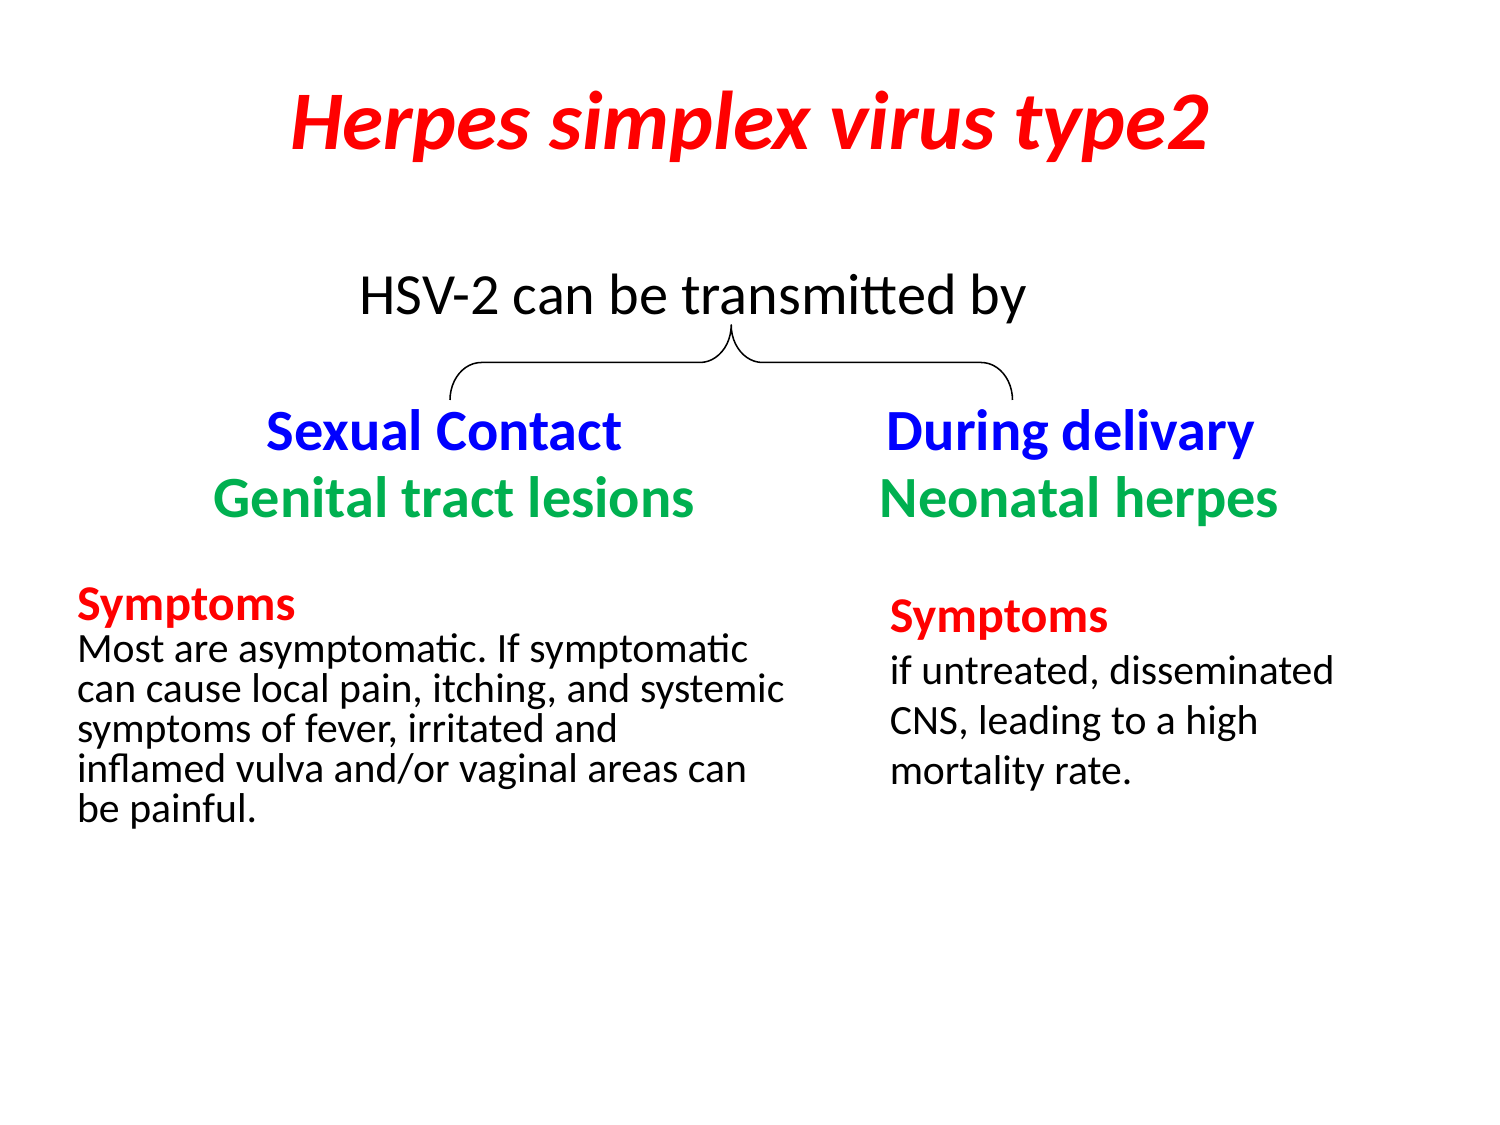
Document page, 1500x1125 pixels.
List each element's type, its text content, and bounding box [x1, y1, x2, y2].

list HSV-2 can be transmitted by Sexual Contact During delivary Genital tract lesions Neonatal herpes [0, 262, 1500, 1125]
text_box [450, 324, 1013, 400]
title Herpes simplex virus type2 [75, 45, 1425, 188]
text_box Symptoms if untreated, disseminated CNS, leading to a high mortality rate. [875, 575, 1401, 800]
text_box Symptoms Most are asymptomatic. If symptomatic can cause local pain, itching, and systemic symptoms of fever, irritated and inflamed vulva and/or vaginal areas can be painful. [62, 575, 813, 838]
